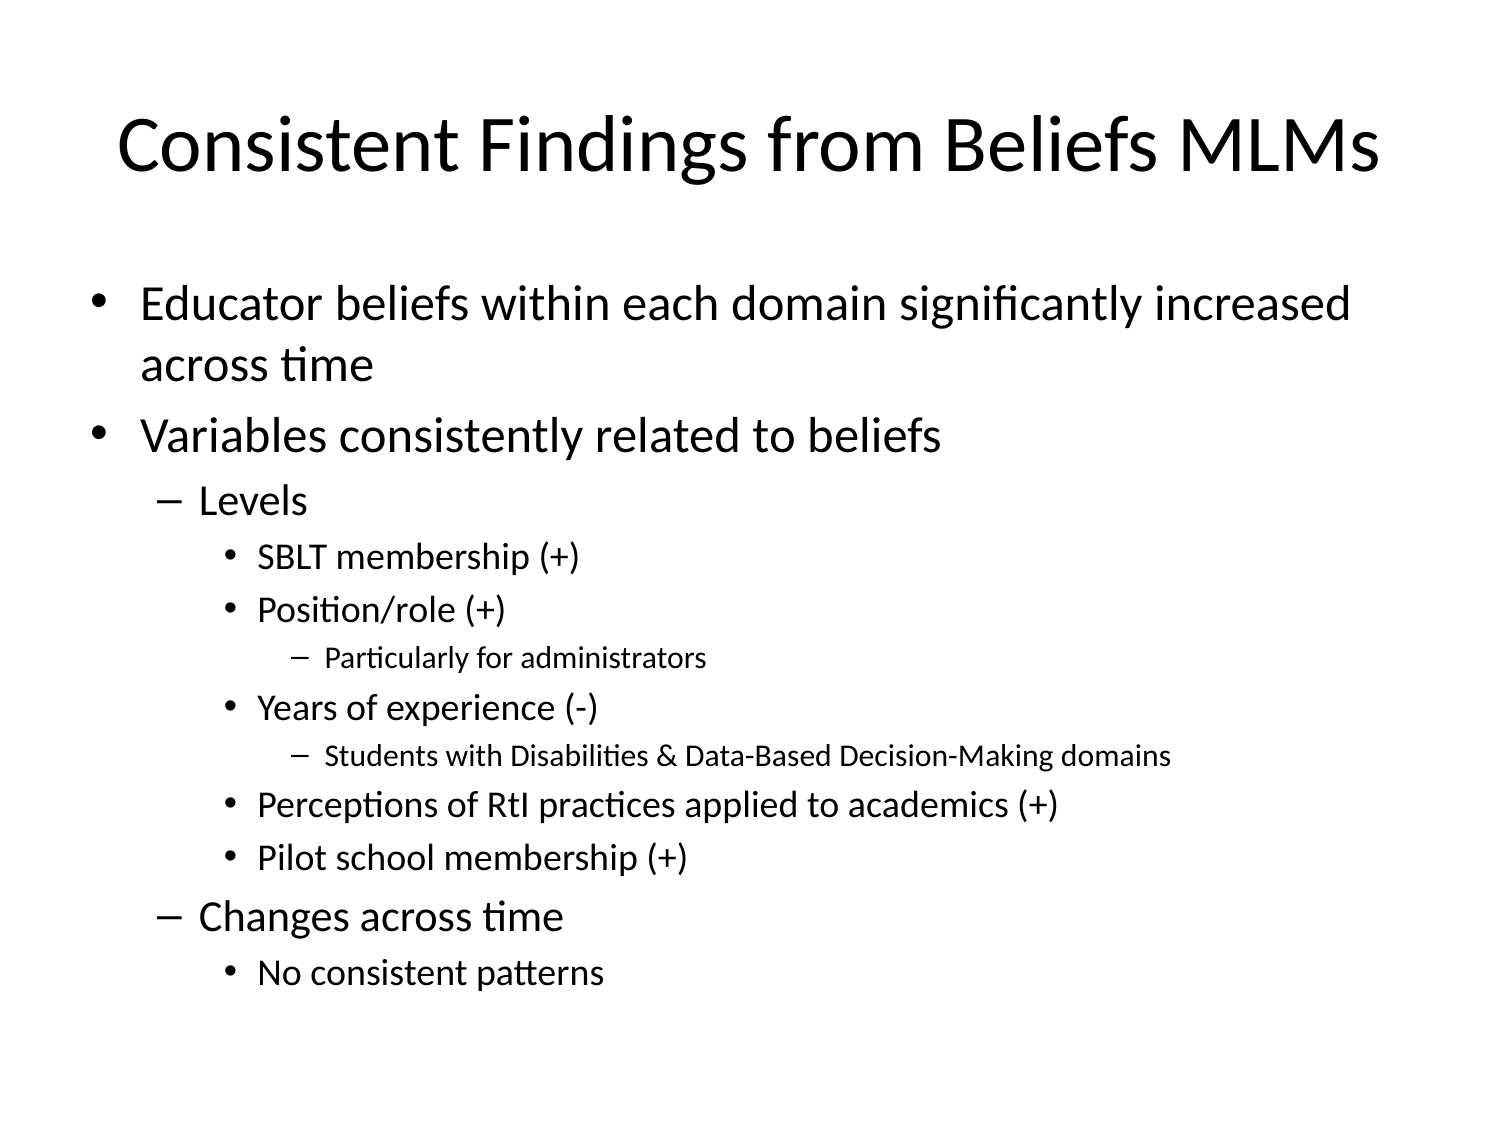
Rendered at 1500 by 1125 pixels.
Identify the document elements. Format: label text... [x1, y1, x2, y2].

list Educator beliefs within each domain significantly increased across time Variables consistently related to beliefs Levels SBLT membership (+) Position/role (+) Particularly for administrators Years of experience (-) Students with Disabilities & Data-Based Decision-Making domains Perceptions of RtI practices applied to academics (+) Pilot school membership (+) Changes across time No consistent patterns [75, 262, 1425, 1005]
title Consistent Findings from Beliefs MLMs [75, 45, 1425, 233]
